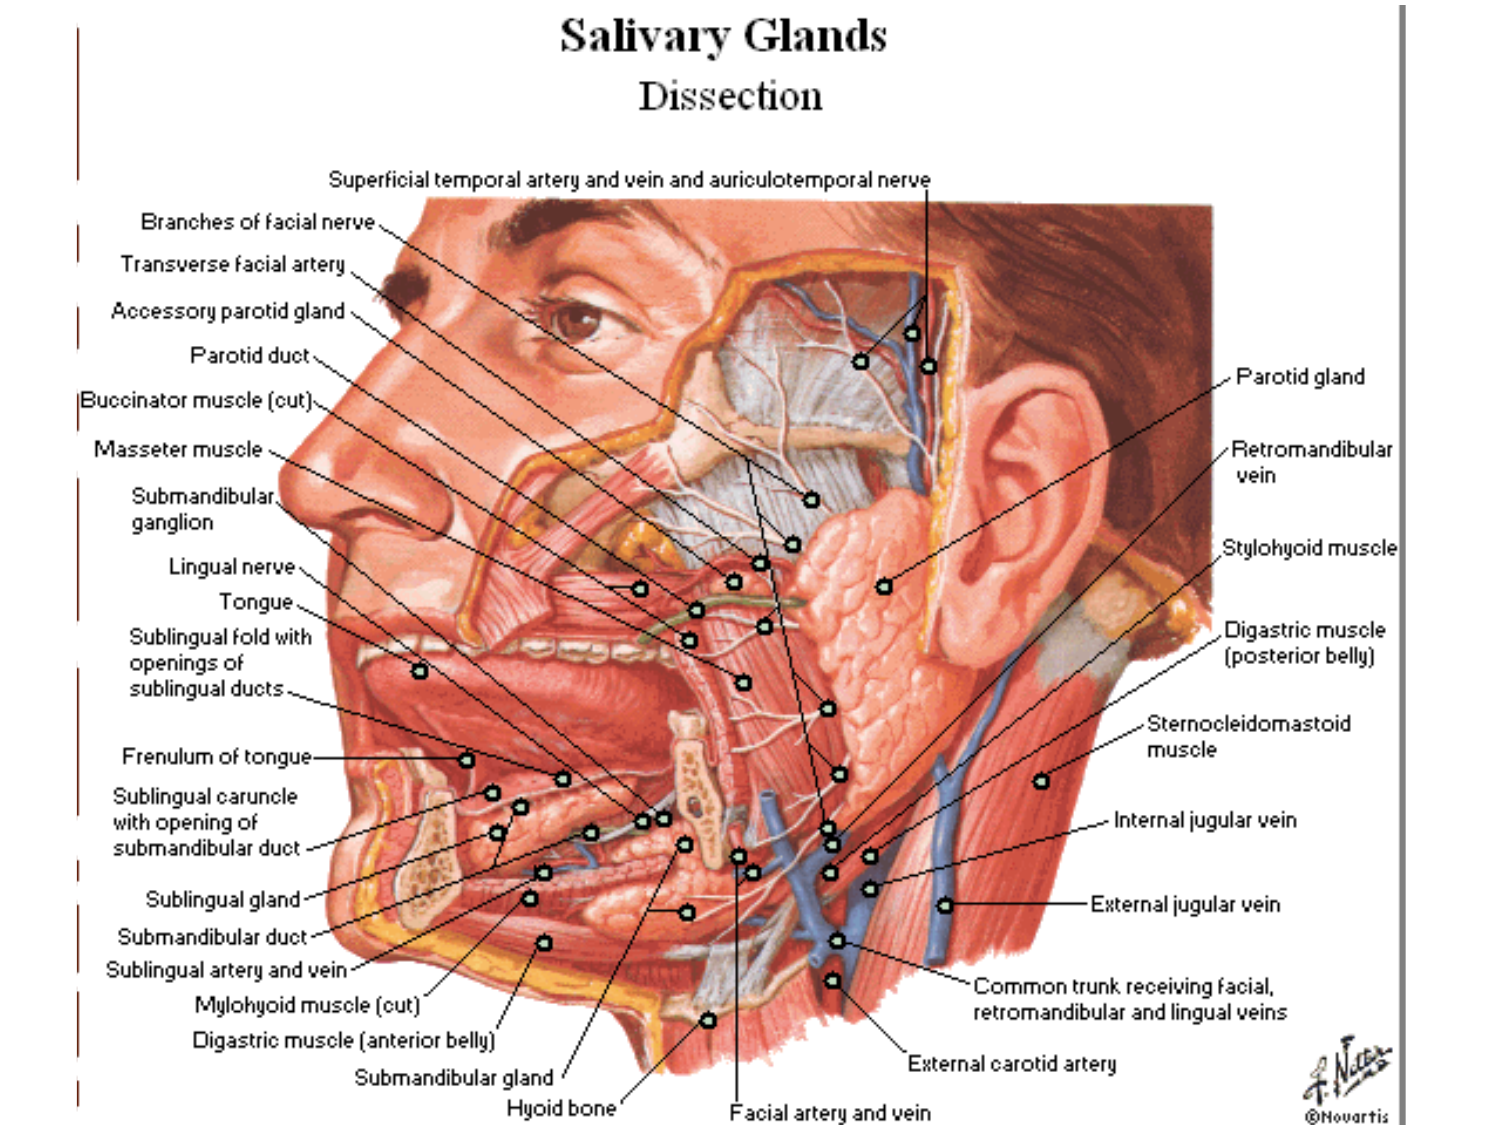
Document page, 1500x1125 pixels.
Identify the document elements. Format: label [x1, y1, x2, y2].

picture [76, 5, 1406, 1125]
